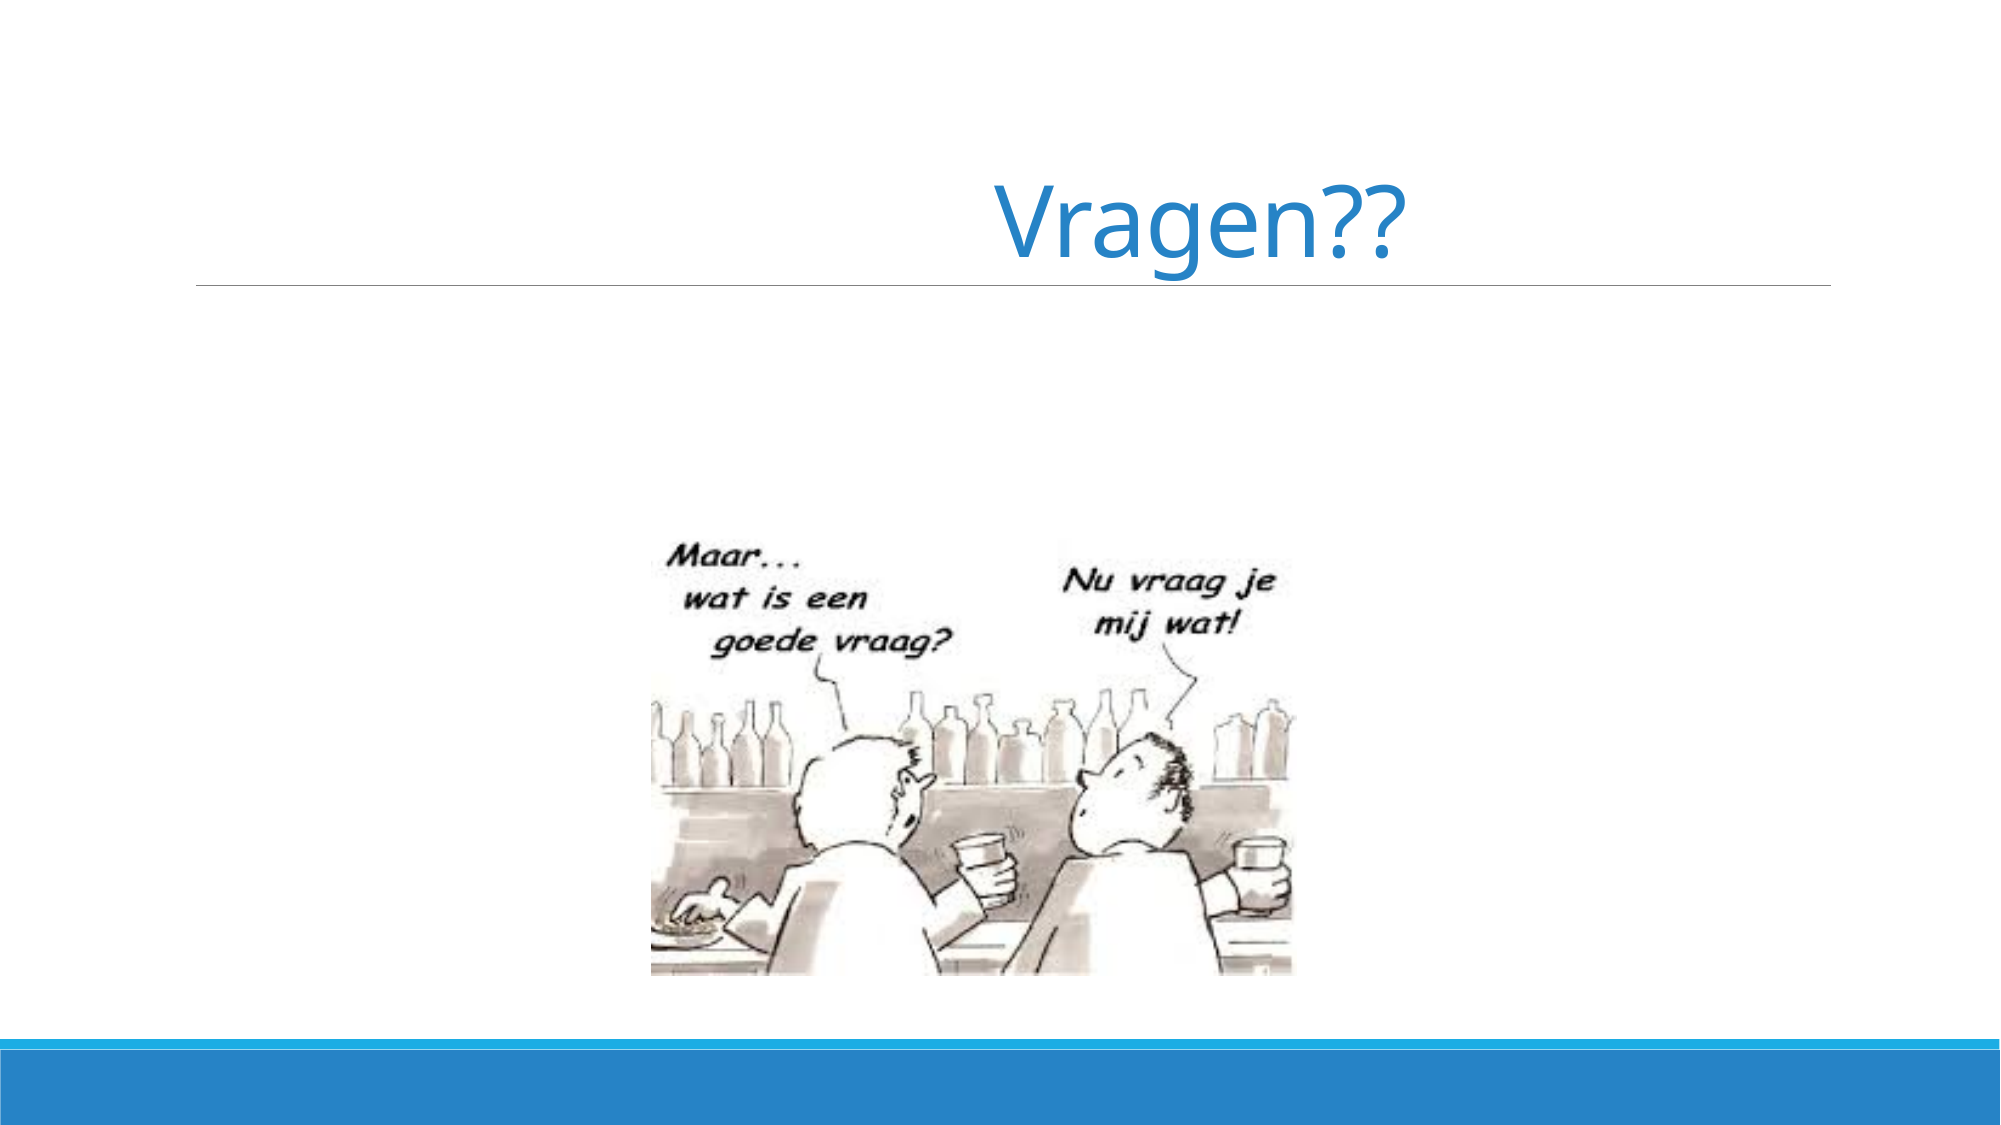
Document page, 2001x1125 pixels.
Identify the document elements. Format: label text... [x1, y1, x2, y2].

title Vragen?? [180, 47, 1830, 285]
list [650, 520, 1297, 977]
